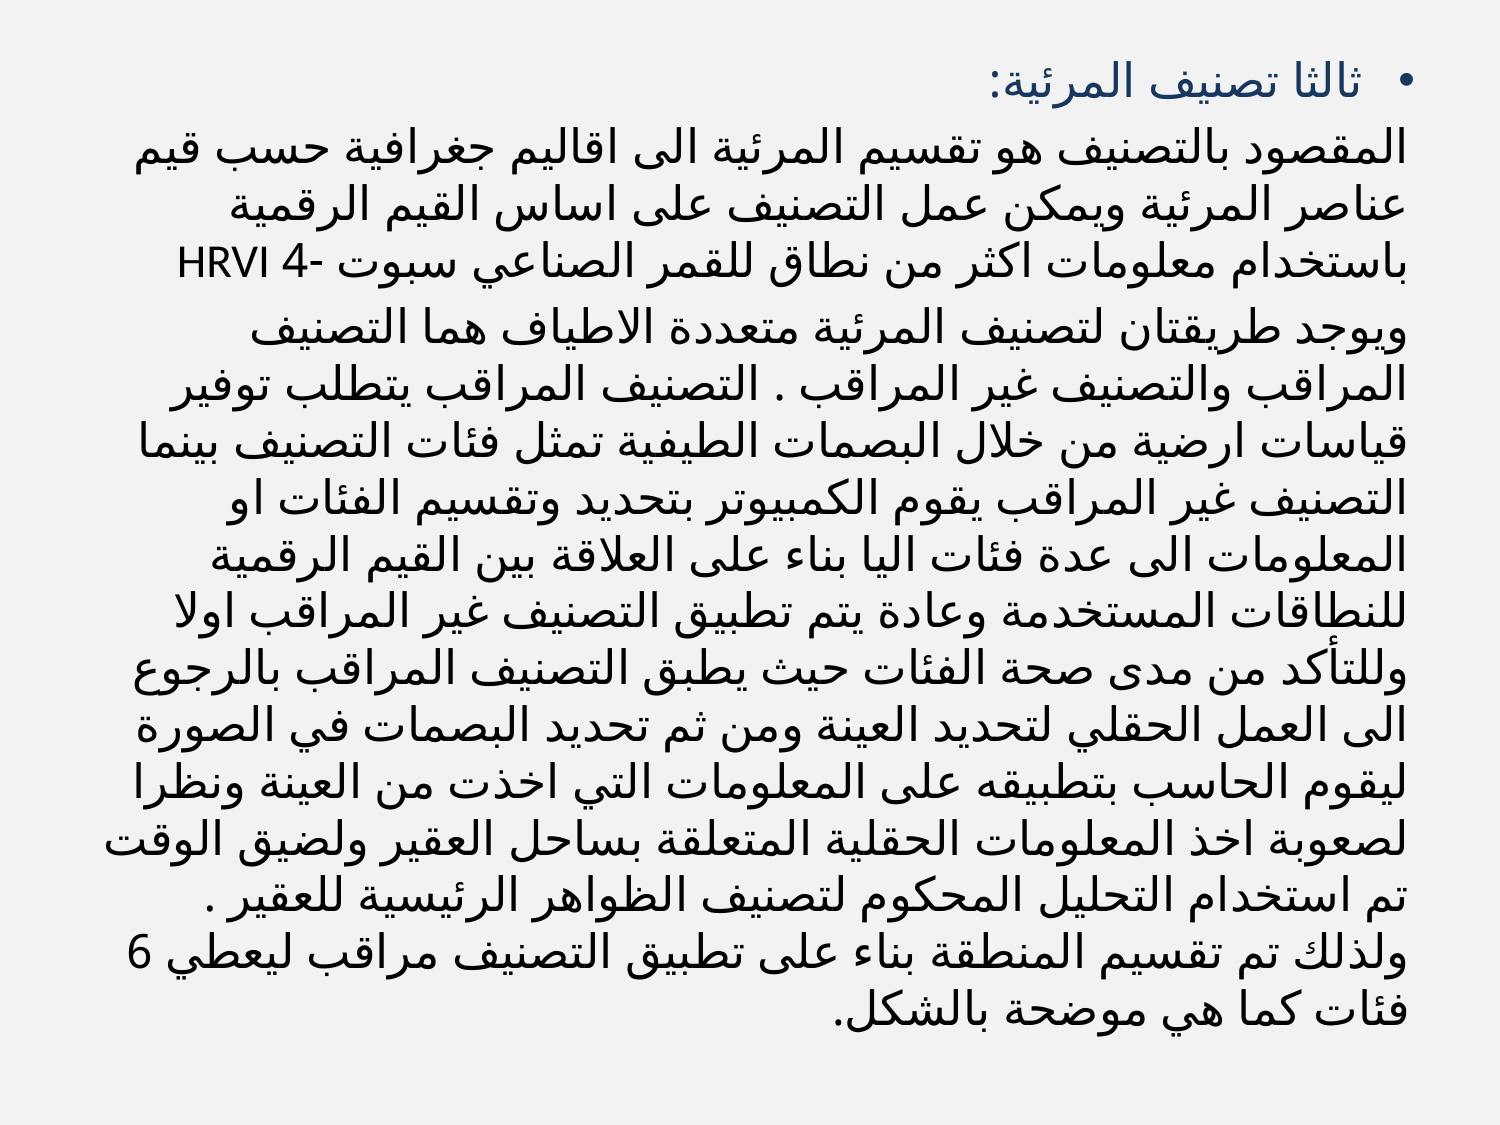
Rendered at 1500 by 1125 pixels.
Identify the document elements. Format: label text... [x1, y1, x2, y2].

list ثالثا تصنيف المرئية: المقصود بالتصنيف هو تقسيم المرئية الى اقاليم جغرافية حسب قيم عناصر المرئية ويمكن عمل التصنيف على اساس القيم الرقمية باستخدام معلومات اكثر من نطاق للقمر الصناعي سبوت -4 HRVI ويوجد طريقتان لتصنيف المرئية متعددة الاطياف هما التصنيف المراقب والتصنيف غير المراقب . التصنيف المراقب يتطلب توفير قياسات ارضية من خلال البصمات الطيفية تمثل فئات التصنيف بينما التصنيف غير المراقب يقوم الكمبيوتر بتحديد وتقسيم الفئات او المعلومات الى عدة فئات اليا بناء على العلاقة بين القيم الرقمية للنطاقات المستخدمة وعادة يتم تطبيق التصنيف غير المراقب اولا وللتأكد من مدى صحة الفئات حيث يطبق التصنيف المراقب بالرجوع الى العمل الحقلي لتحديد العينة ومن ثم تحديد البصمات في الصورة ليقوم الحاسب بتطبيقه على المعلومات التي اخذت من العينة ونظرا لصعوبة اخذ المعلومات الحقلية المتعلقة بساحل العقير ولضيق الوقت تم استخدام التحليل المحكوم لتصنيف الظواهر الرئيسية للعقير . ولذلك تم تقسيم المنطقة بناء على تطبيق التصنيف مراقب ليعطي 6 فئات كما هي موضحة بالشكل. [75, 42, 1425, 1059]
